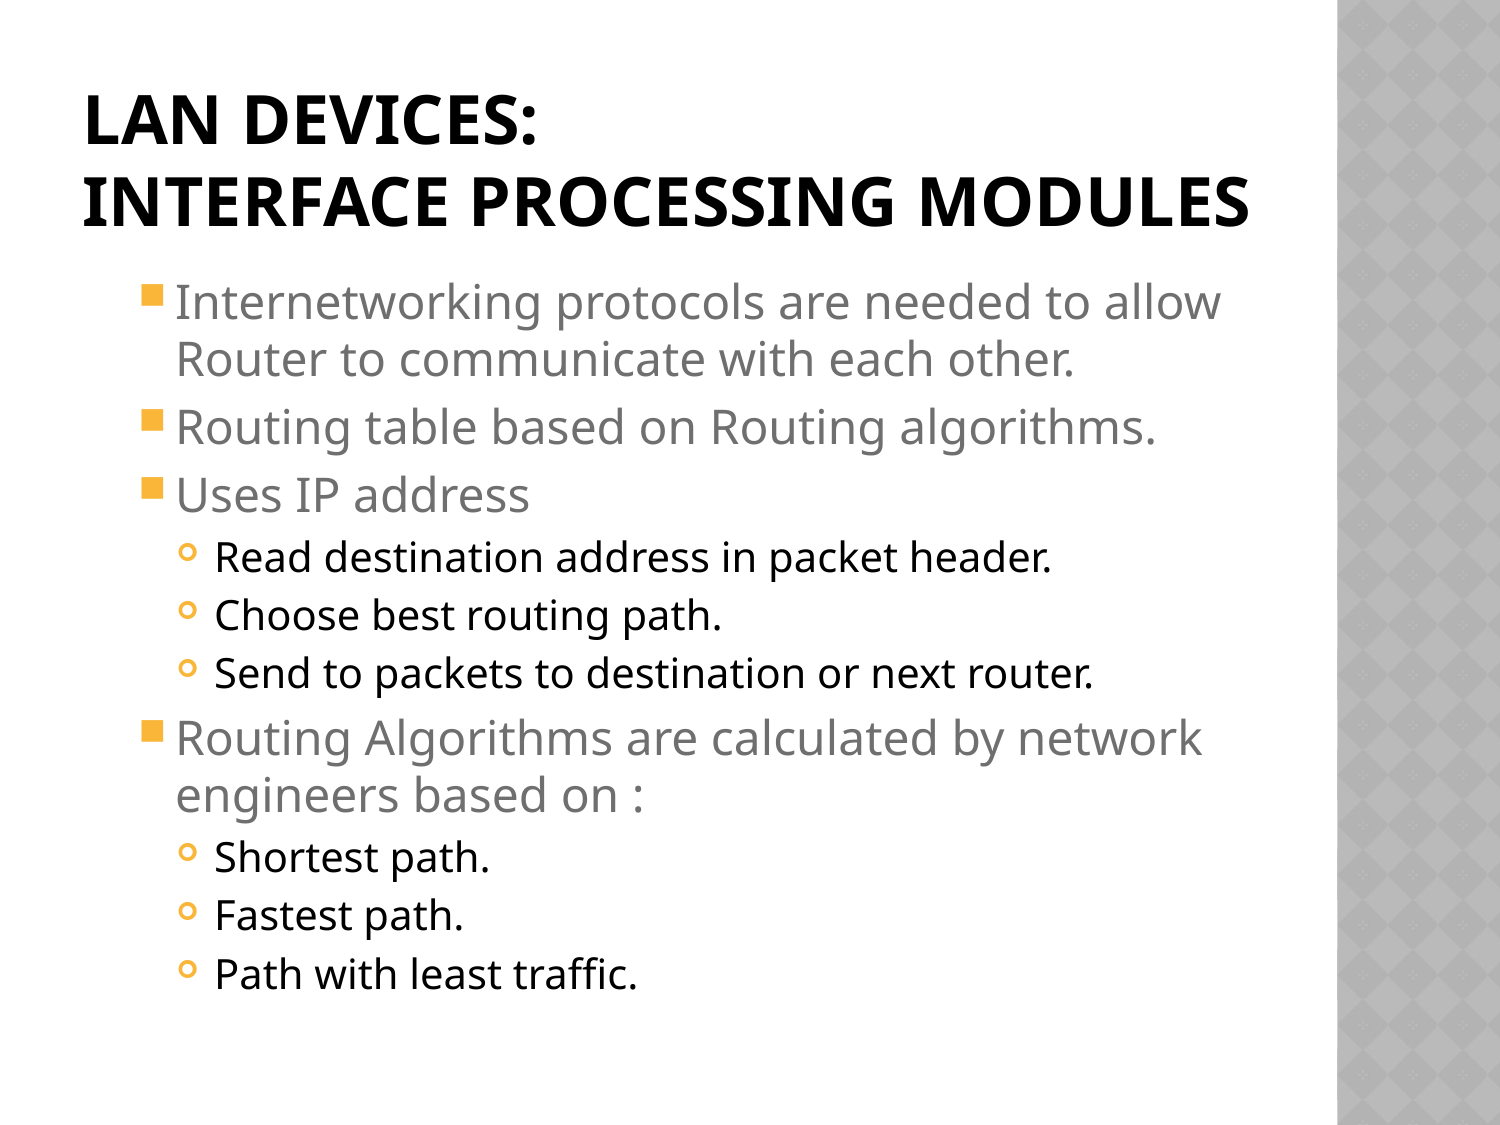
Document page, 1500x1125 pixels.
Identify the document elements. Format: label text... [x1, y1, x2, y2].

list Internetworking protocols are needed to allow Router to communicate with each other. Routing table based on Routing algorithms. Uses IP address Read destination address in packet header. Choose best routing path. Send to packets to destination or next router. Routing Algorithms are calculated by network engineers based on : Shortest path. Fastest path. Path with least traffic. [75, 264, 1263, 1059]
title LAN devices: interface processing Modules [75, 52, 1263, 240]
